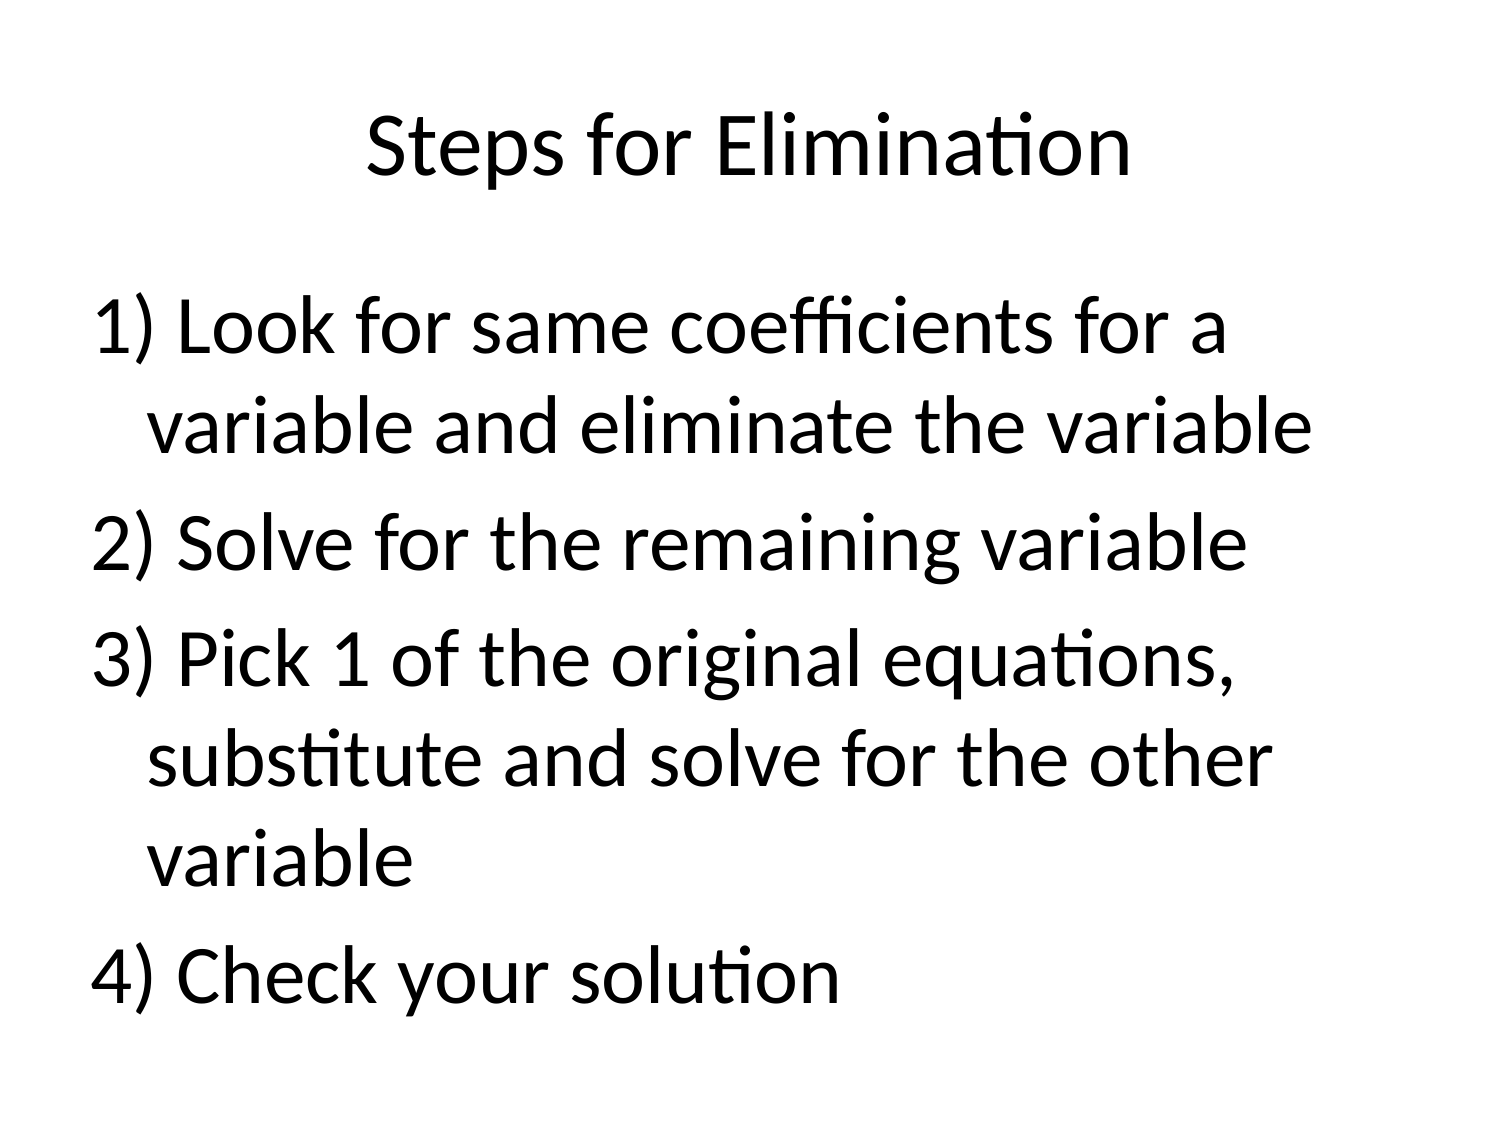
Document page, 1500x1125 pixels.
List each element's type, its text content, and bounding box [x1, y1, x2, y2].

list 1) Look for same coefficients for a variable and eliminate the variable 2) Solve for the remaining variable 3) Pick 1 of the original equations, substitute and solve for the other variable 4) Check your solution [75, 262, 1425, 1005]
title Steps for Elimination [75, 45, 1425, 233]
